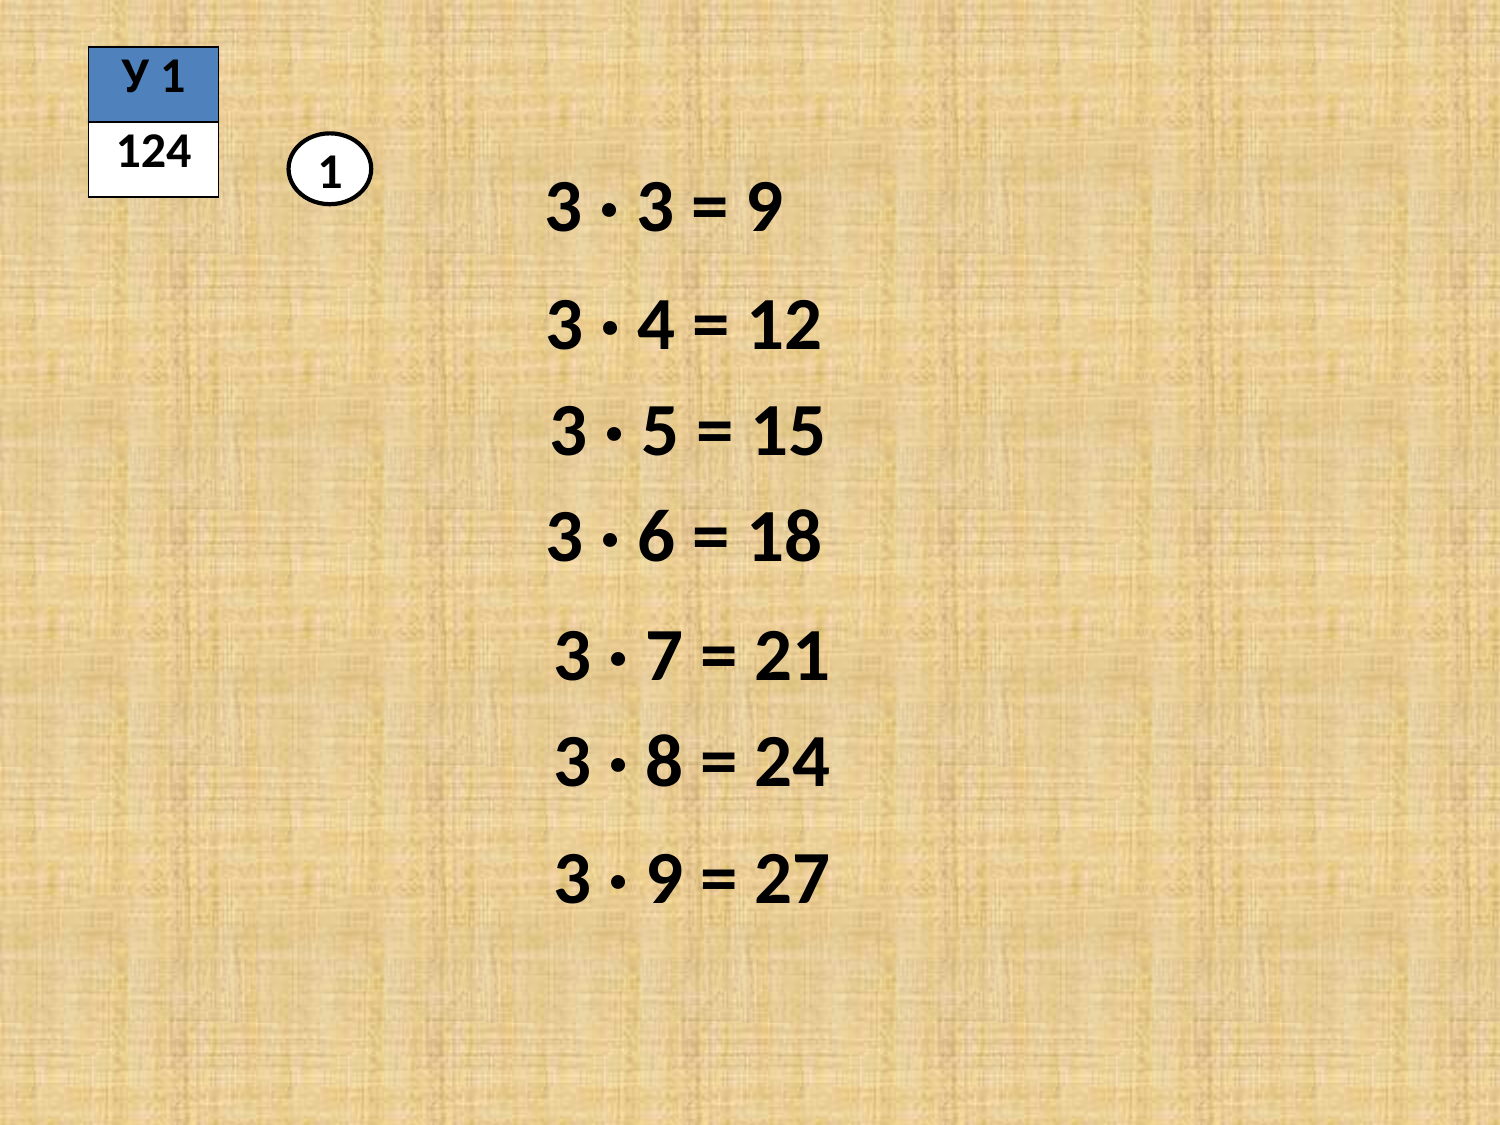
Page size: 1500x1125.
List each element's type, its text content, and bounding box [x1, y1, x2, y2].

table_cell 124 [89, 123, 218, 196]
text_box 3 · 4 = 12 [530, 267, 966, 372]
text_box 3 · 5 = 15 [534, 373, 957, 479]
text_box 1 [286, 131, 374, 207]
text_box 3 · 8 = 24 [538, 703, 961, 809]
picture [0, 0, 1500, 1125]
table_header У 1 [89, 48, 218, 121]
text_box 3 · 9 = 27 [538, 821, 904, 926]
text_box 3 · 7 = 21 [538, 597, 961, 703]
text_box 3 · 3 = 9 [529, 148, 862, 254]
text_box 3 · 6 = 18 [530, 479, 953, 585]
